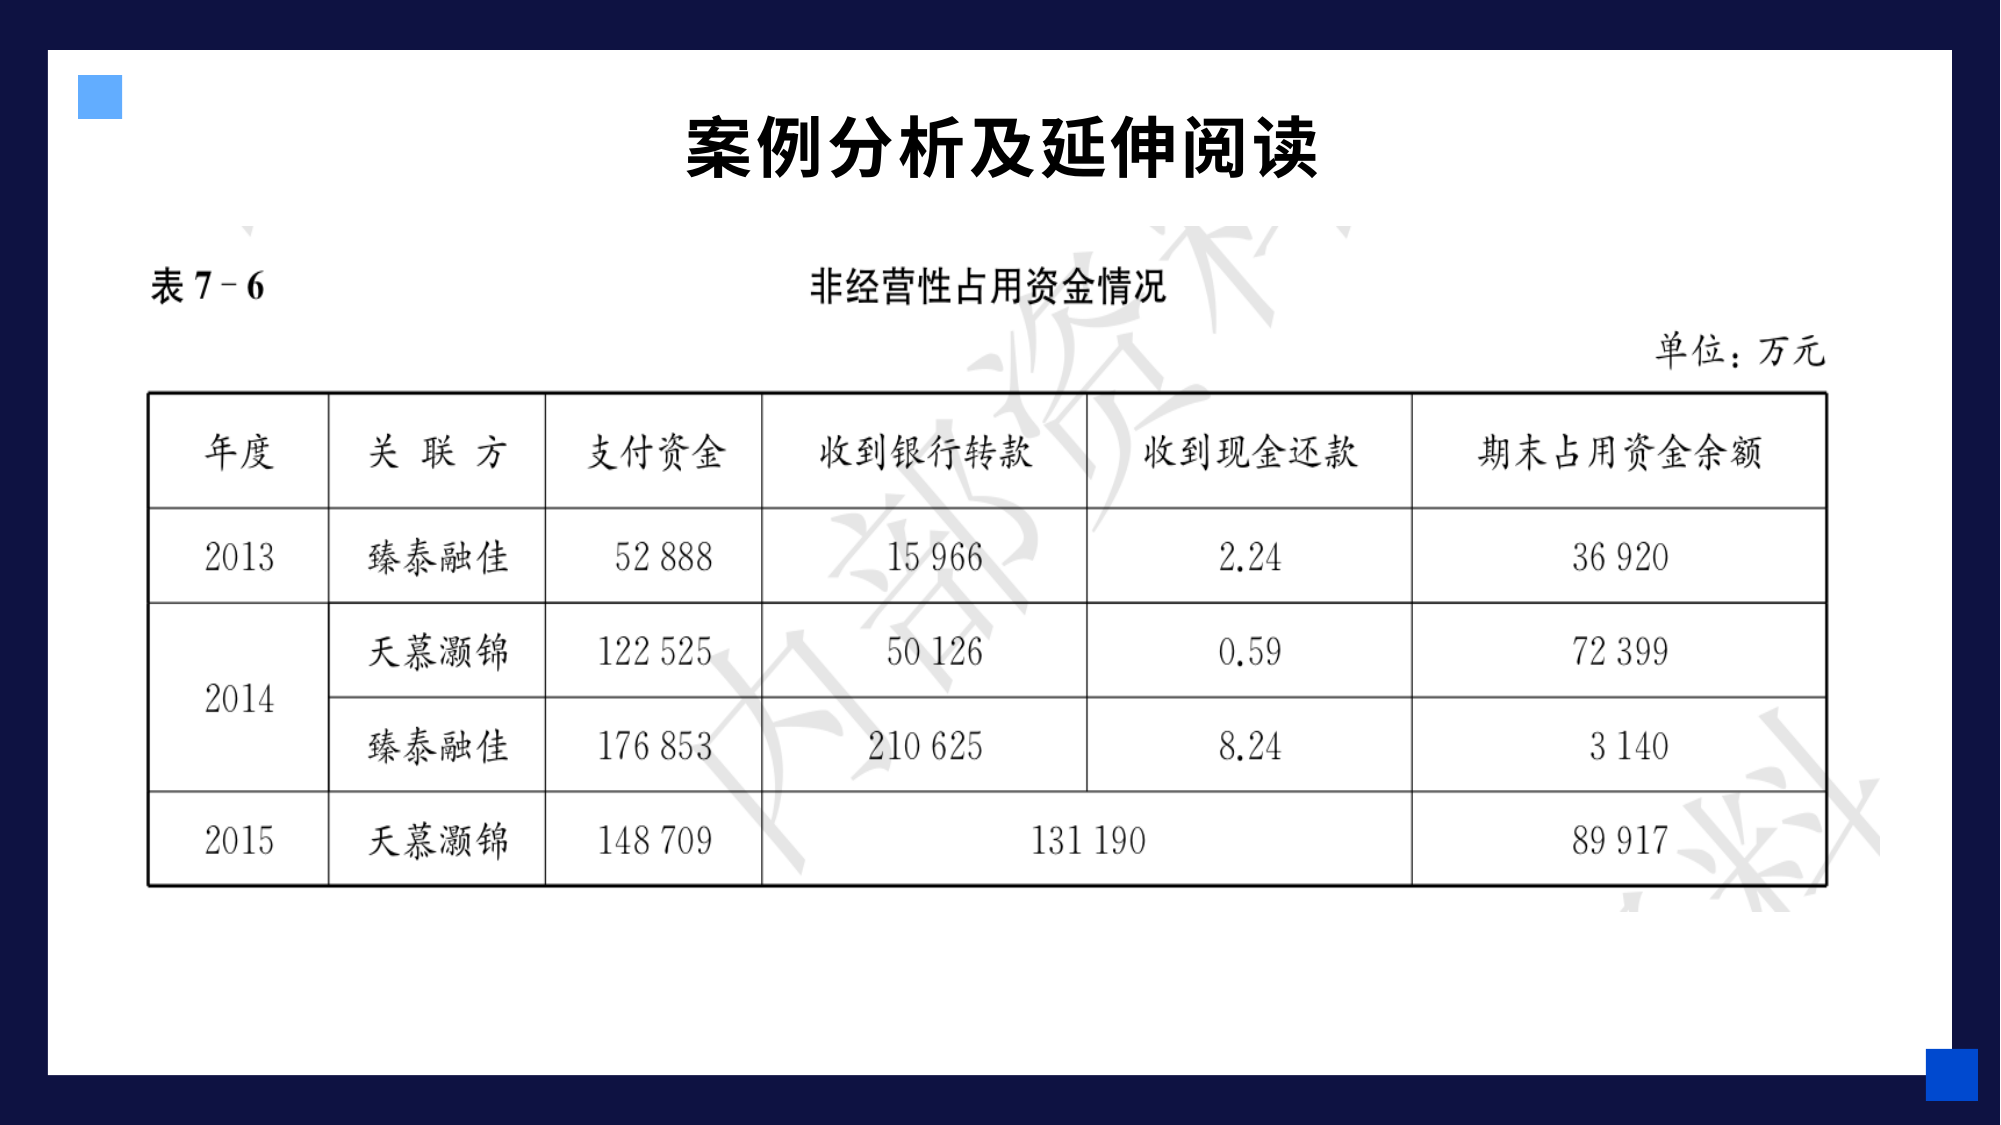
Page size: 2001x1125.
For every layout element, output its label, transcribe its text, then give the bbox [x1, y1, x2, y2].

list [121, 226, 1880, 912]
text_box 案例分析及延伸阅读 [376, 75, 1625, 200]
